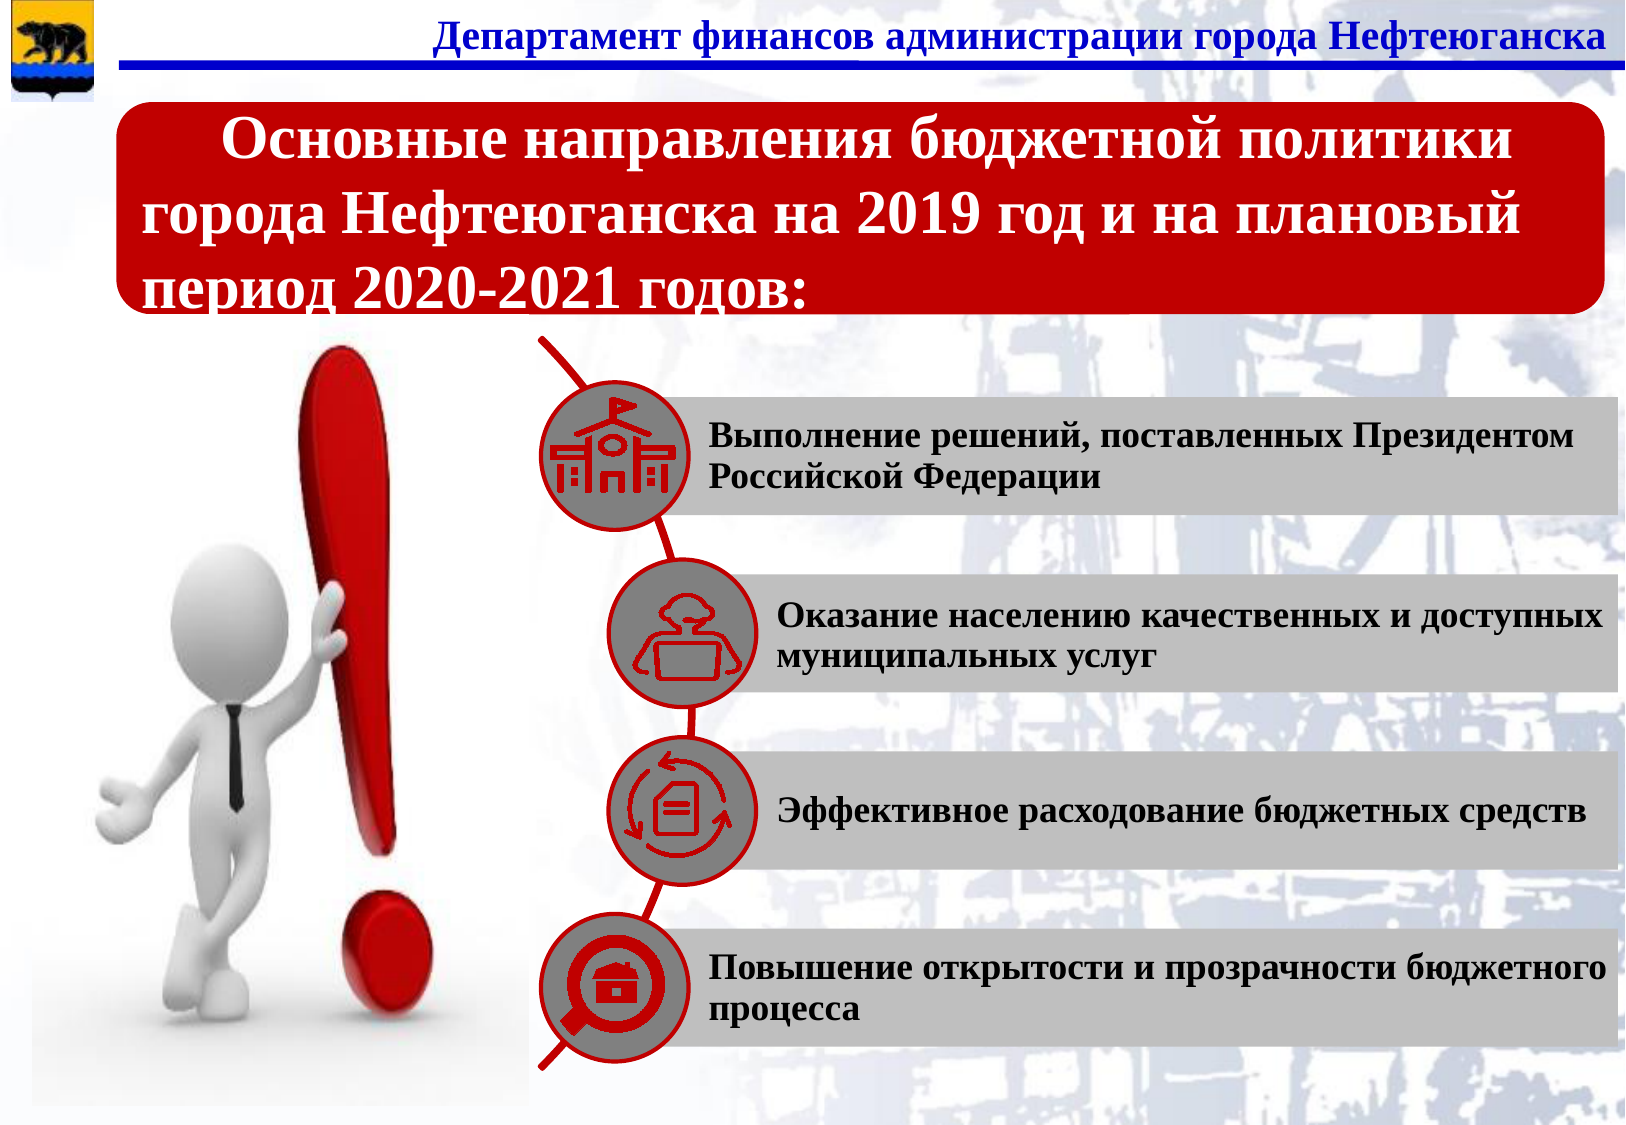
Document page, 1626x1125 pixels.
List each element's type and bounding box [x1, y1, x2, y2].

text_box [560, 934, 665, 1036]
text_box [632, 593, 742, 681]
text_box [624, 751, 732, 858]
text_box [532, 337, 1625, 1107]
text_box [550, 396, 676, 493]
picture [0, 0, 1625, 1125]
